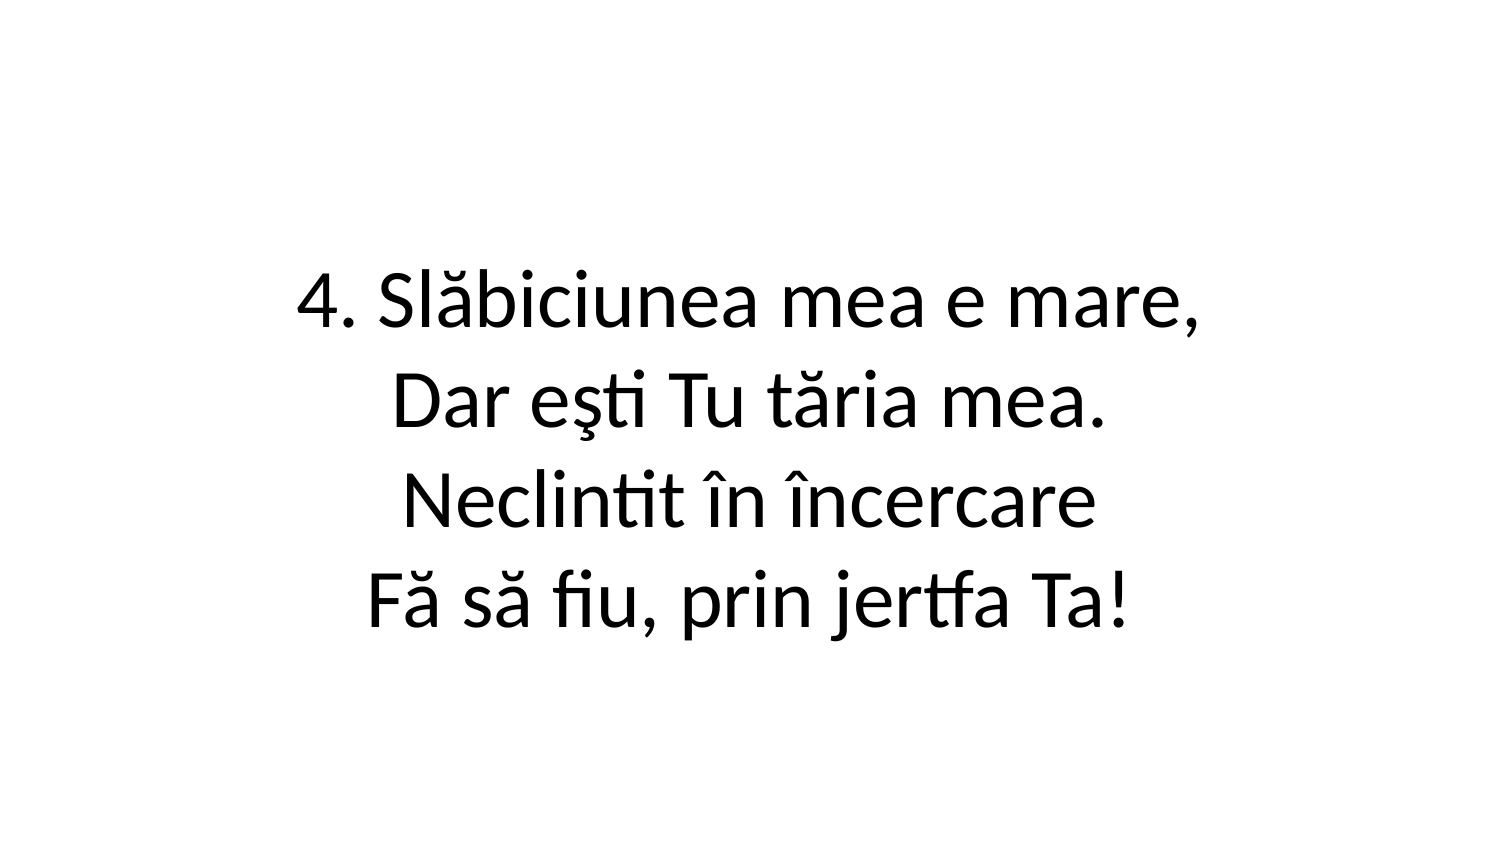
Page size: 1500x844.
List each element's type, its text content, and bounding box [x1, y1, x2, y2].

text_box 4. Slăbiciunea mea e mare, Dar eşti Tu tăria mea. Neclintit în încercare Fă să fiu, prin jertfa Ta! [281, 192, 1219, 652]
